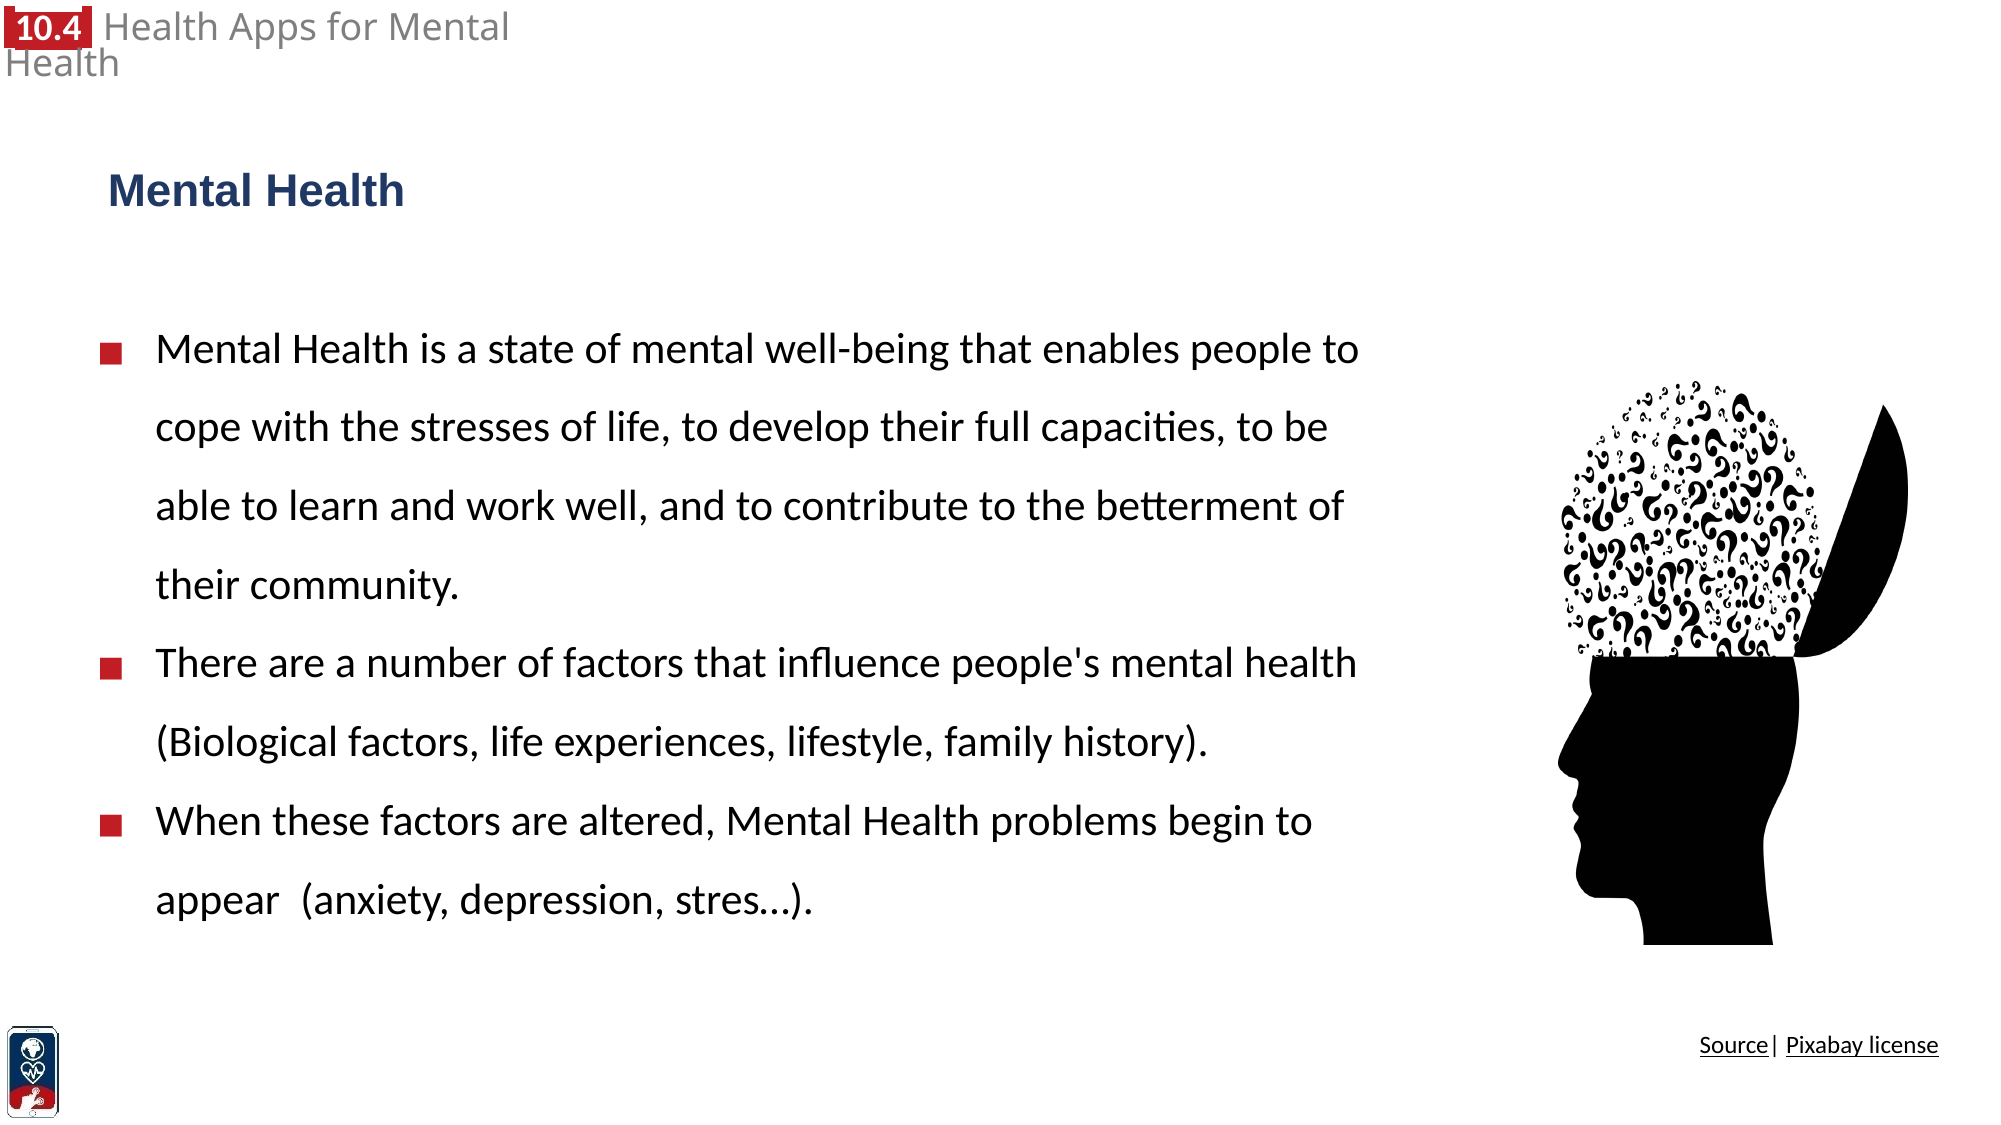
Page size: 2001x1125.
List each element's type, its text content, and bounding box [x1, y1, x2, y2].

picture [7, 1026, 59, 1118]
text_box Source| Pixabay license [1558, 1021, 1954, 1067]
picture [1558, 381, 1908, 945]
list Mental Health is a state of mental well-being that enables people to cope with the stresses of life, to develop their full capacities, to be able to learn and work well, and to contribute to the betterment of their community. There are a number of factors that influence people's mental health (Biological factors, life experiences, lifestyle, family history). When these factors are altered, Mental Health problems begin to appear (anxiety, depression, stres…). [65, 285, 1418, 992]
title Mental Health [92, 138, 1908, 238]
